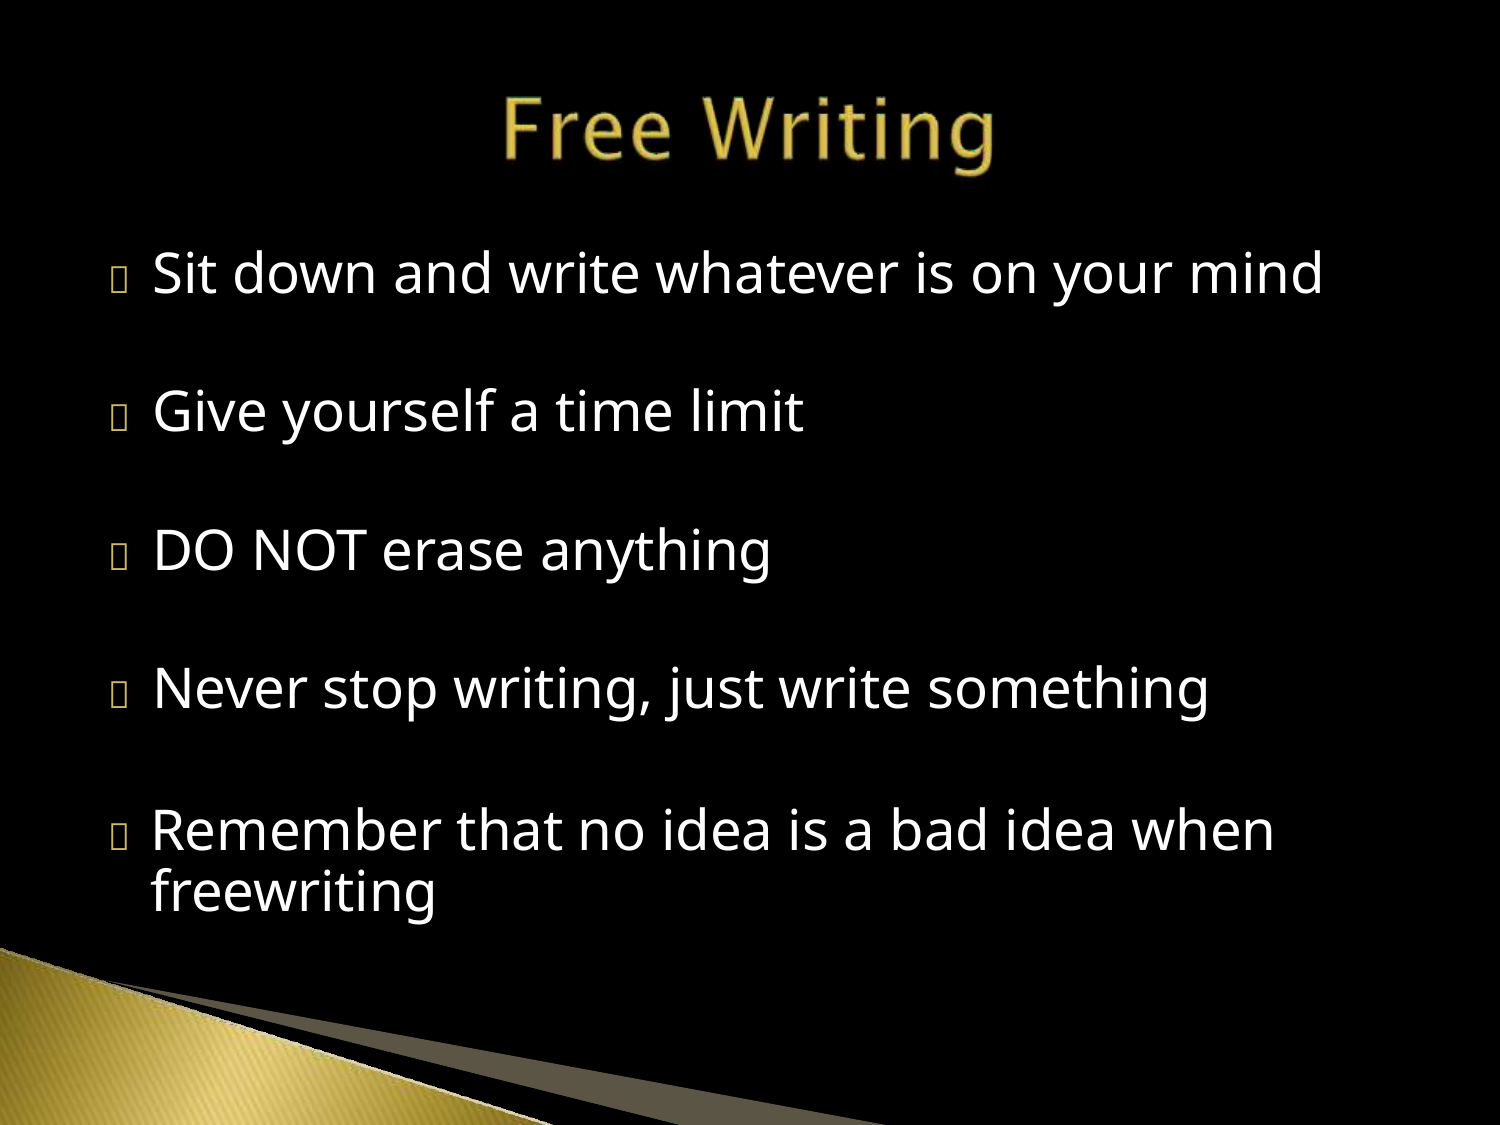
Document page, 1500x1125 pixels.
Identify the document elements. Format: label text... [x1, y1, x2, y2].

text_box  Sit down and write whatever is on your mind  Give yourself a time limit  DO NOT erase anything  Never stop writing, just write something  Remember that no idea is a bad idea when freewriting [105, 235, 1365, 923]
text_box [554, 949, 558, 1125]
text_box [558, 1094, 679, 1125]
text_box [440, 56, 1058, 200]
text_box [0, 948, 554, 1125]
text_box [558, 1064, 886, 1125]
